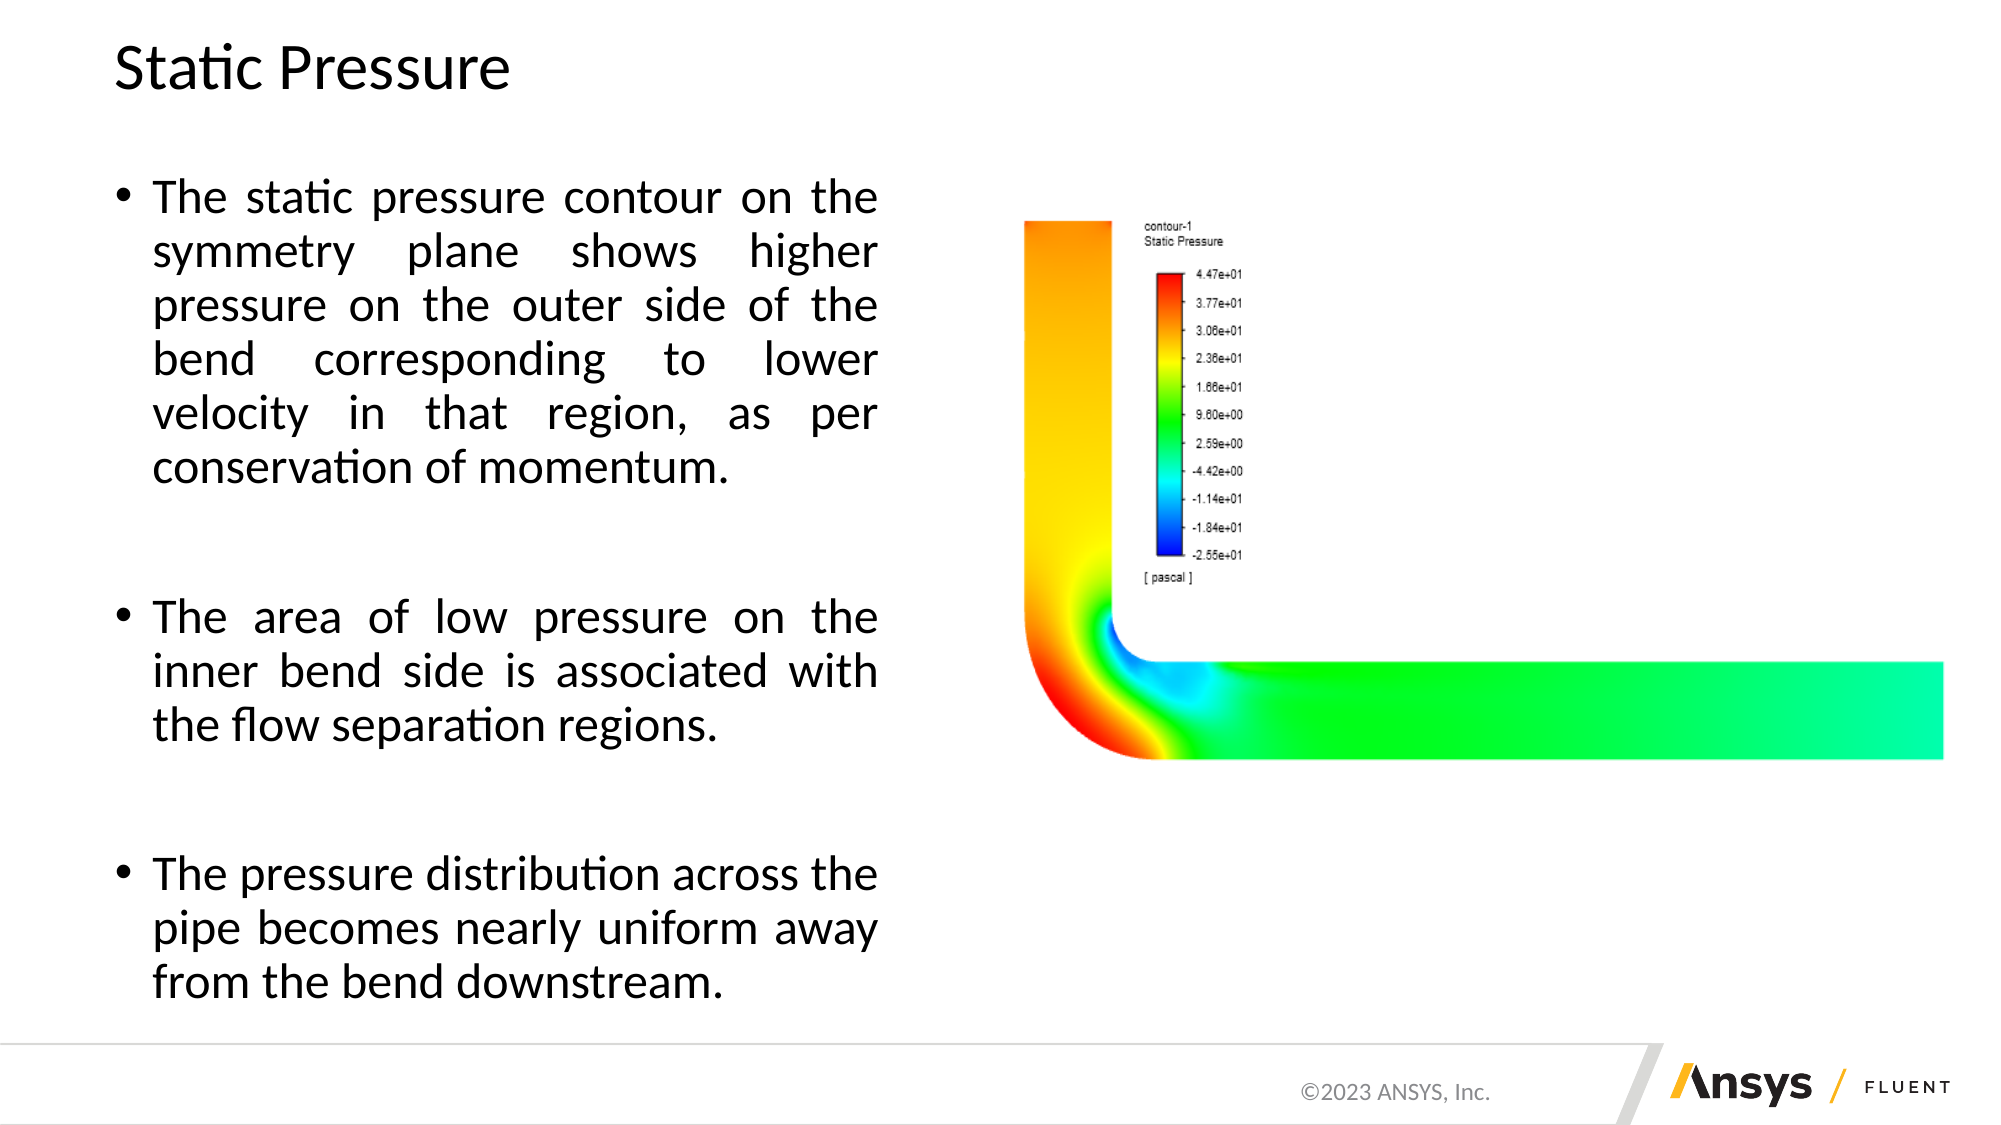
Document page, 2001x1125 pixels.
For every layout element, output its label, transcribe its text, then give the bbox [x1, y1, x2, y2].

title Static Pressure [99, 24, 1900, 164]
list The static pressure contour on the symmetry plane shows higher pressure on the outer side of the bend corresponding to lower velocity in that region, as per conservation of momentum. The area of low pressure on the inner bend side is associated with the flow separation regions. The pressure distribution across the pipe becomes nearly uniform away from the bend downstream. [99, 163, 895, 989]
picture [0, 0, 2000, 1125]
